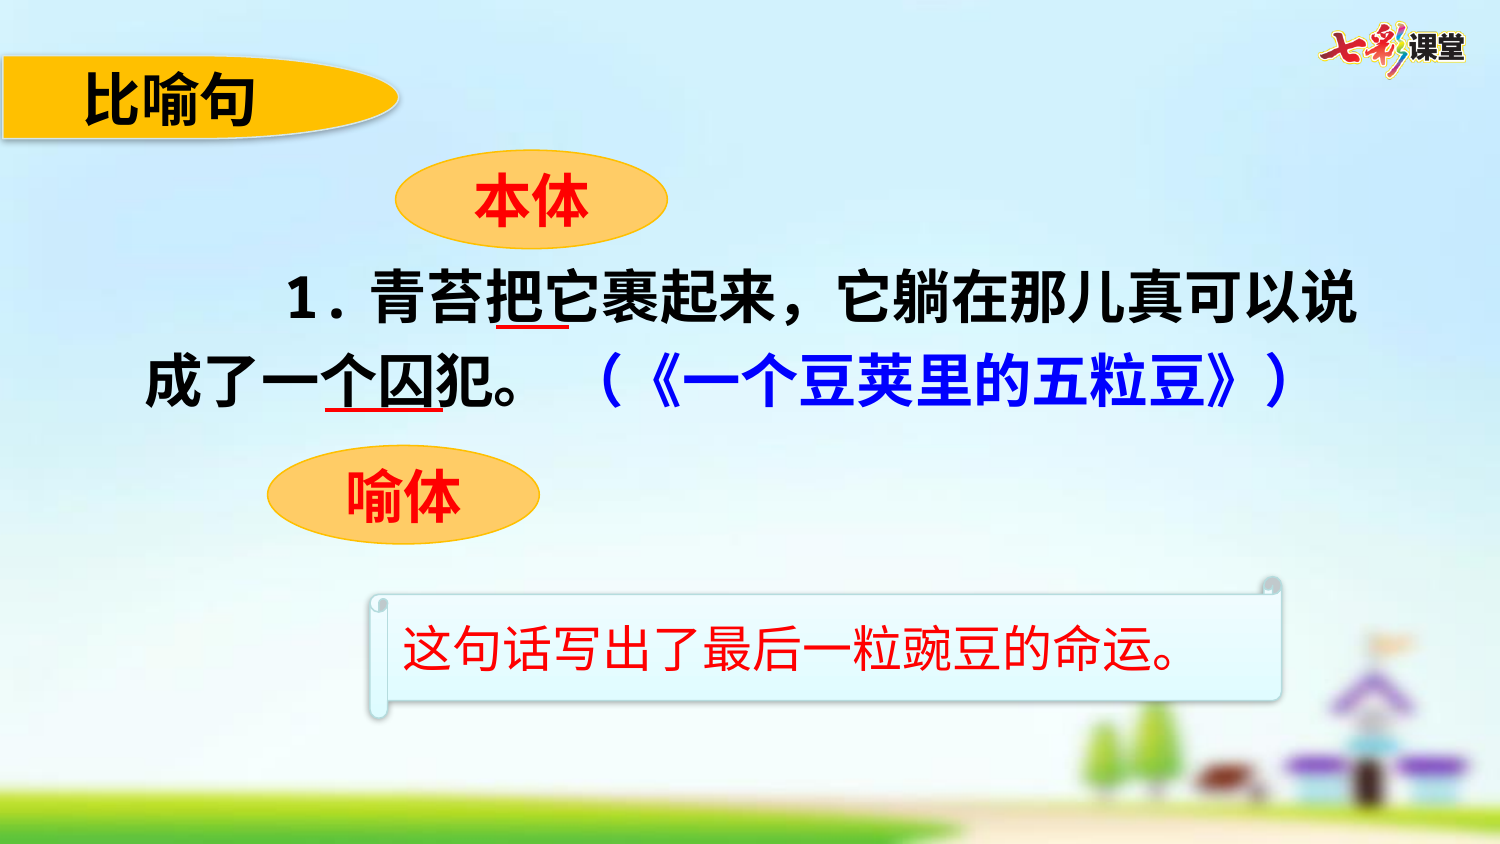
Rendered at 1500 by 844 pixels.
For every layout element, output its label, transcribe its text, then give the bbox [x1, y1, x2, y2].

picture [0, 0, 1500, 844]
text_box 喻体 [265, 443, 542, 546]
text_box 1.青苔把它裹起来，它躺在那儿真可以说成了一个囚犯。 （《一个豆荚里的五粒豆》） [129, 239, 1424, 422]
text_box 这句话写出了最后一粒豌豆的命运。 [369, 575, 1283, 720]
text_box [0, 55, 399, 140]
text_box 本体 [393, 148, 670, 251]
